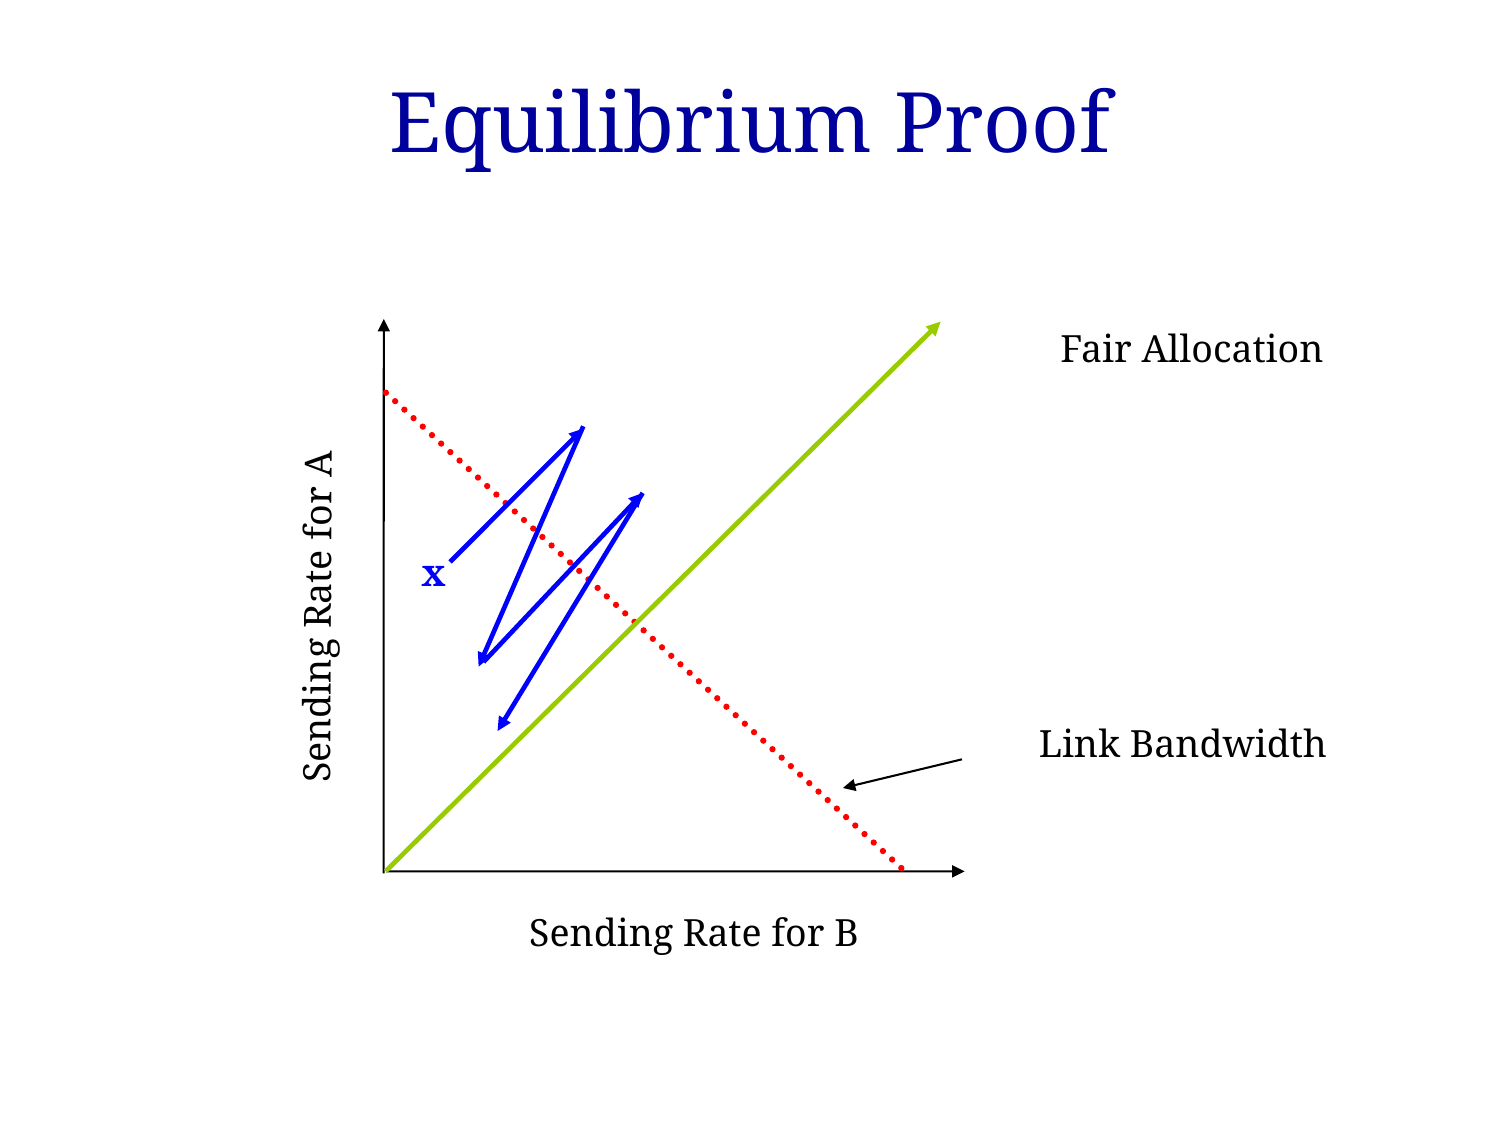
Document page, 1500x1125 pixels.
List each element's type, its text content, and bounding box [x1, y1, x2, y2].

text_box [449, 429, 581, 563]
text_box [483, 493, 641, 663]
text_box [637, 495, 643, 507]
text_box Sending Rate for A [285, 435, 347, 798]
text_box [497, 492, 643, 731]
text_box [842, 759, 962, 792]
text_box [385, 321, 941, 872]
text_box Sending Rate for B [514, 902, 875, 962]
text_box [387, 865, 965, 878]
text_box x [406, 541, 461, 602]
text_box Link Bandwidth [1023, 712, 1342, 773]
text_box [377, 318, 391, 874]
title Equilibrium Proof [74, 47, 1426, 191]
text_box Fair Allocation [1045, 317, 1339, 378]
text_box [477, 426, 584, 667]
